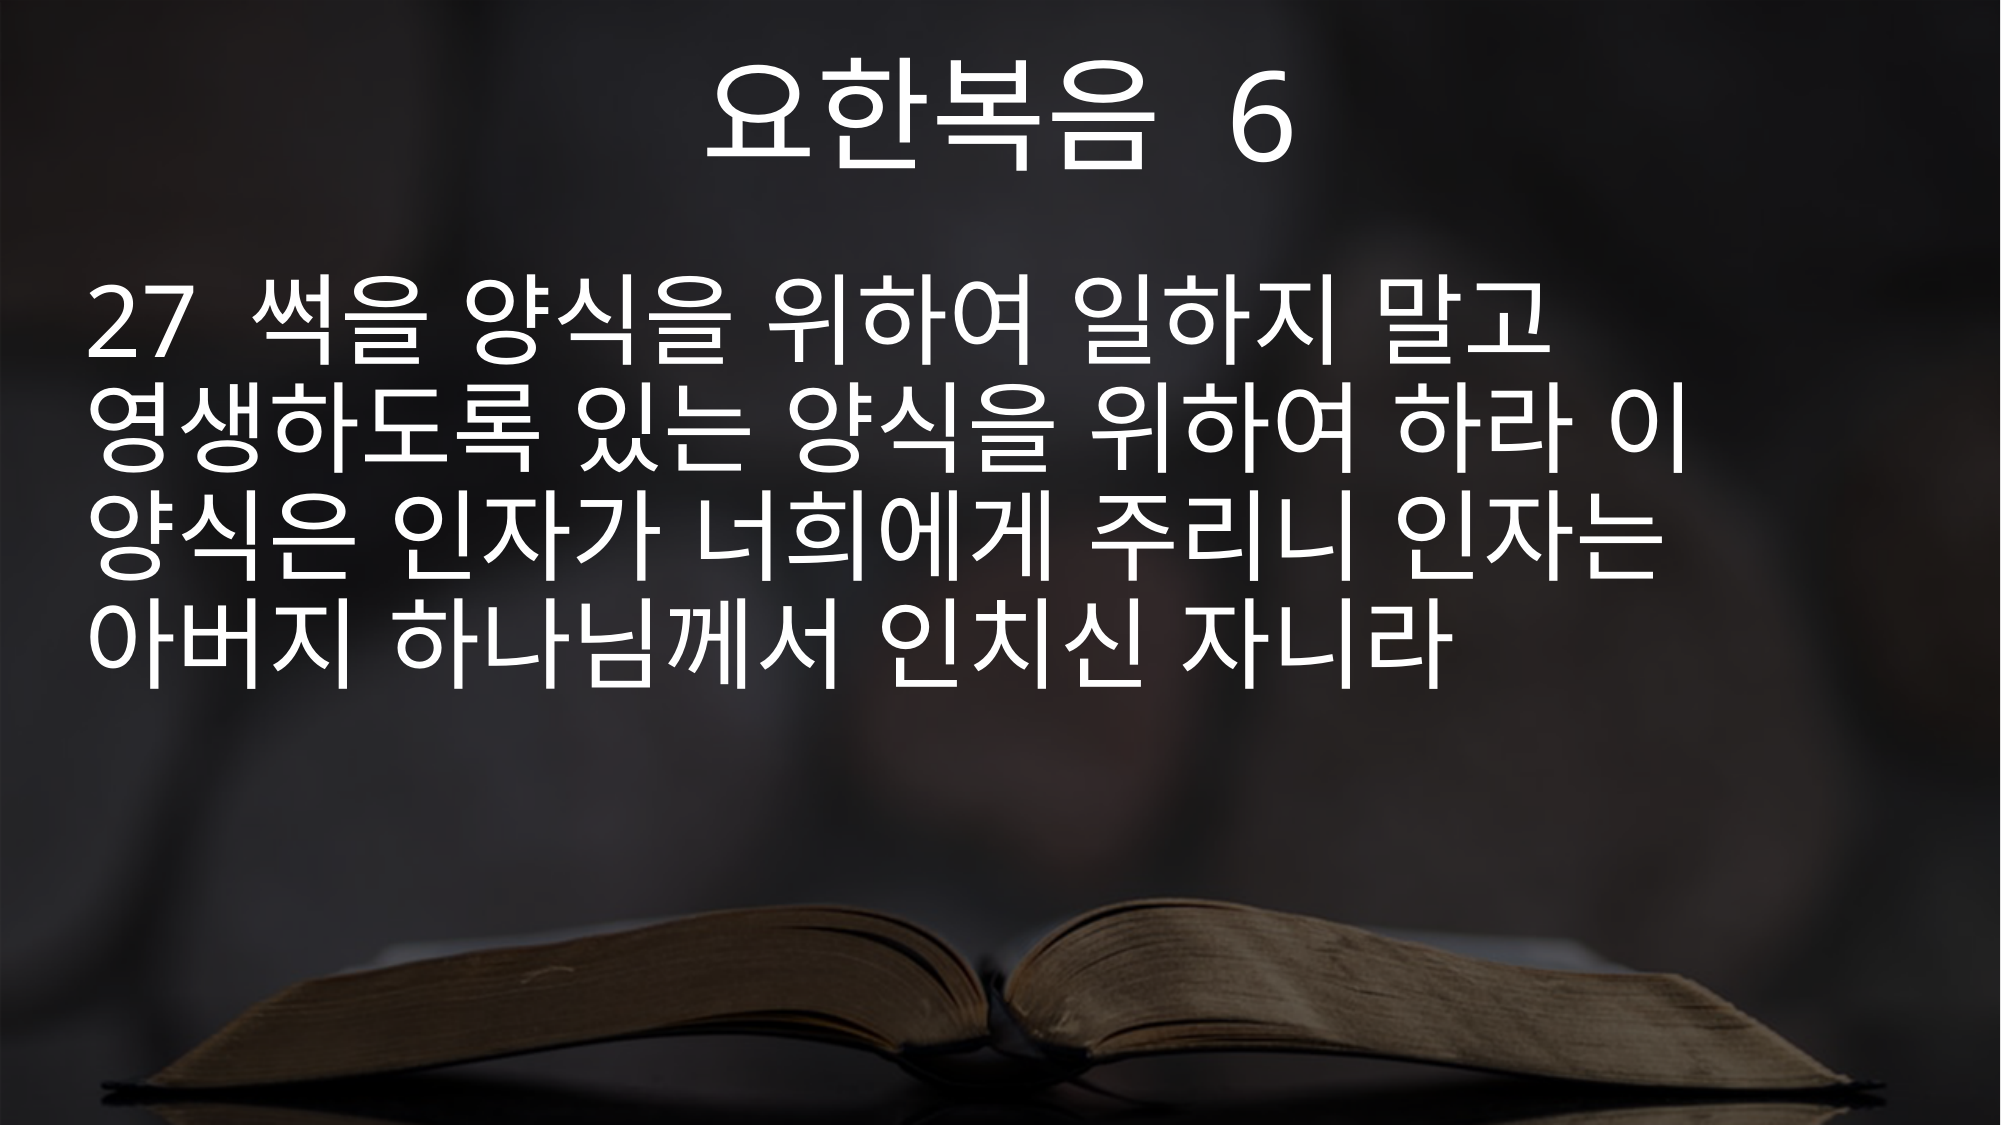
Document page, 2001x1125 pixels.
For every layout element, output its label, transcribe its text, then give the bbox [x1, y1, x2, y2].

footer 요한복음 6 [0, 32, 2000, 192]
list 27 썩을 양식을 위하여 일하지 말고 영생하도록 있는 양식을 위하여 하라 이 양식은 인자가 너희에게 주리니 인자는 아버지 하나님께서 인치신 자니라 [69, 263, 1953, 423]
picture [0, 0, 2001, 1125]
